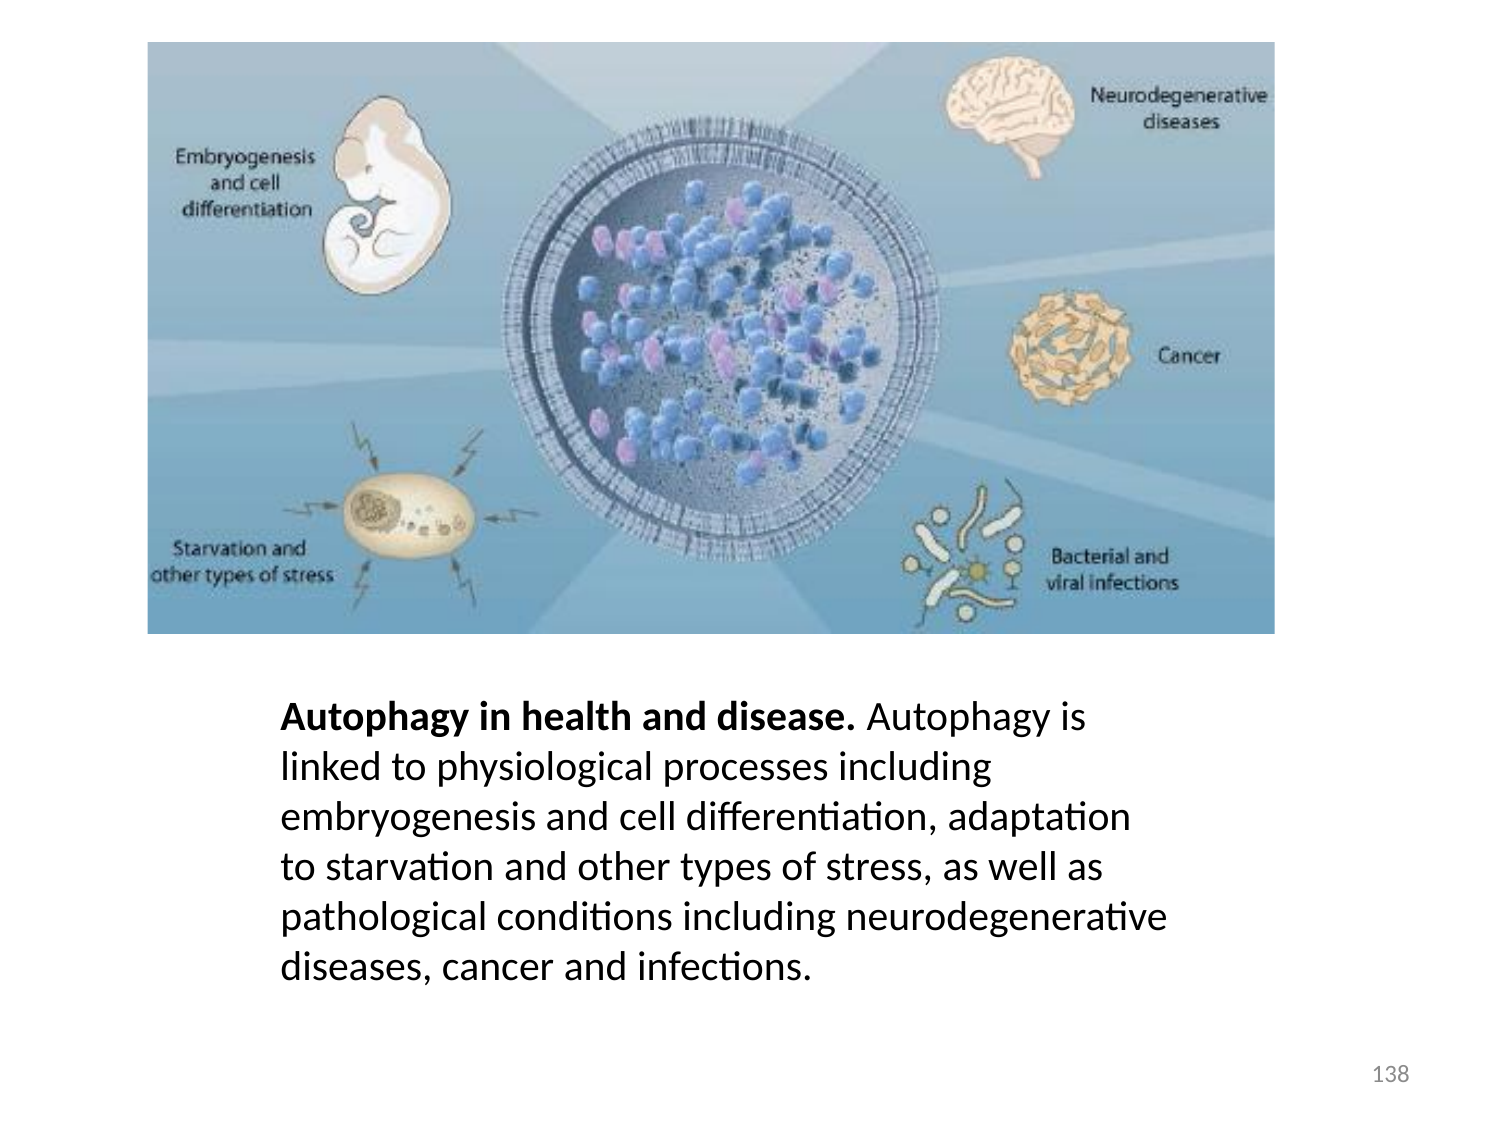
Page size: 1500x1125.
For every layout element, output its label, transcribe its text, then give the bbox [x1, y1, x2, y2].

picture [147, 42, 1275, 634]
slide_number 138 [1074, 1042, 1425, 1103]
text_box Autophagy in health and disease. Autophagy is linked to physiological processes including embryogenesis and cell differentiation, adaptation to starvation and other types of stress, as well as pathological conditions including neurodegenerative diseases, cancer and infections. [265, 681, 1187, 997]
